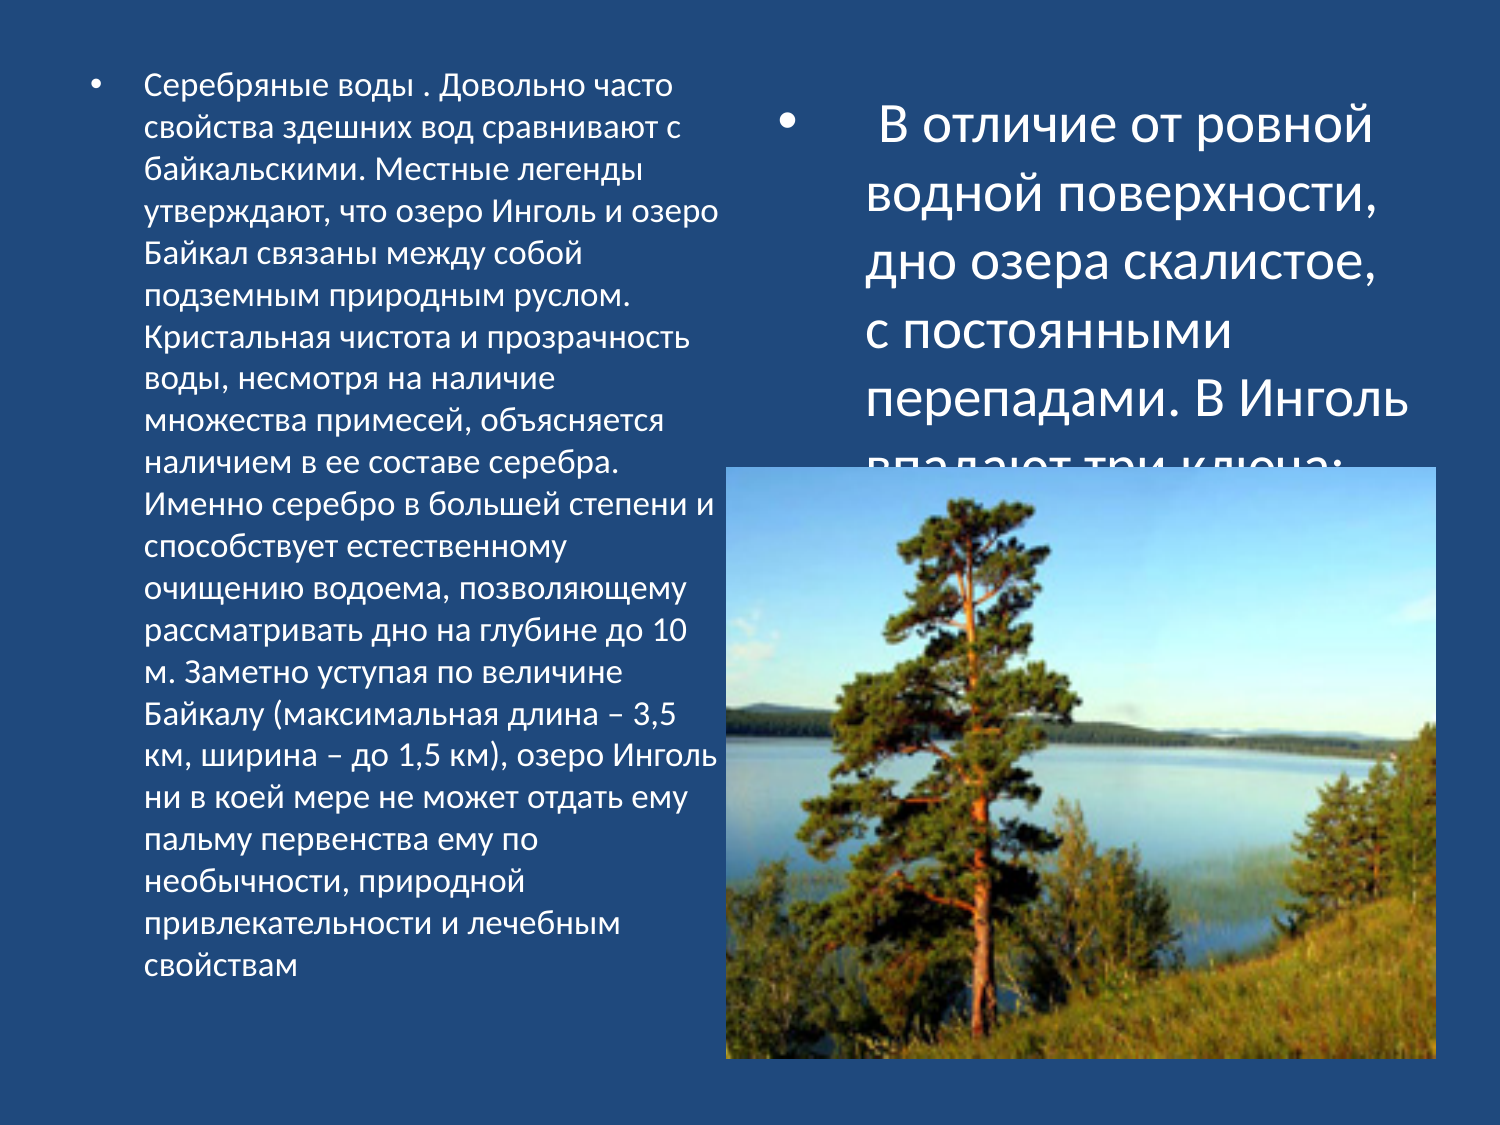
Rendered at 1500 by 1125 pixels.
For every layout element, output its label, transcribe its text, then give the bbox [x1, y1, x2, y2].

picture [726, 467, 1436, 1059]
list В отличие от ровной водной поверхности, дно озера скалистое, с постоянными перепадами. В Инголь впадают три ключа: Сухой (едва заметный с южной стороны), Крутой (с северной) и безымянный, оживающий лишь весной и во время сильных осадков. [762, 78, 1425, 466]
list Серебряные воды . Довольно часто свойства здешних вод сравнивают с байкальскими. Местные легенды утверждают, что озеро Инголь и озеро Байкал связаны между собой подземным природным руслом. Кристальная чистота и прозрачность воды, несмотря на наличие множества примесей, объясняется наличием в ее составе серебра. Именно серебро в большей степени и способствует естественному очищению водоема, позволяющему рассматривать дно на глубине до 10 м. Заметно уступая по величине Байкалу (максимальная длина – 3,5 км, ширина – до 1,5 км), озеро Инголь ни в коей мере не может отдать ему пальму первенства ему по необычности, природной привлекательности и лечебным свойствам [75, 54, 738, 1005]
